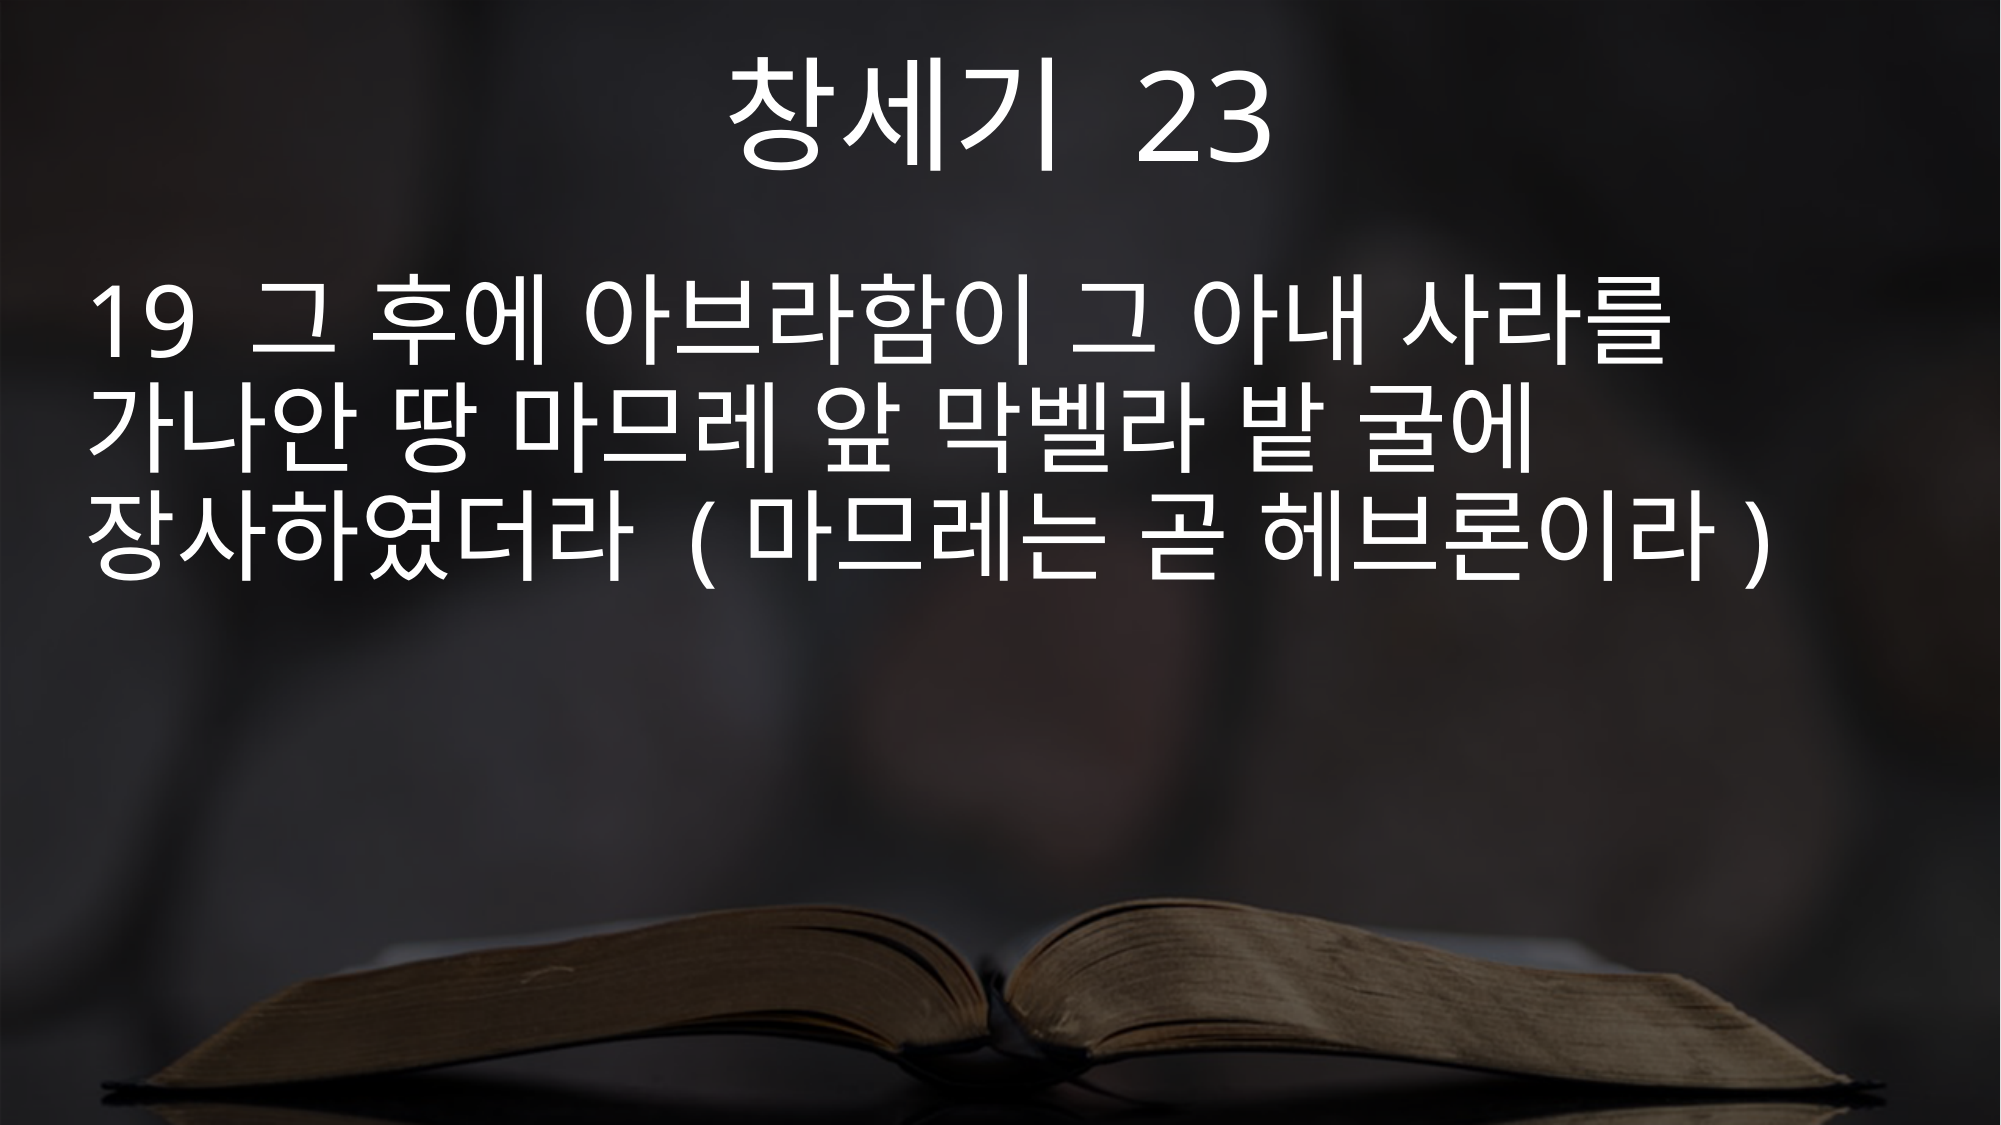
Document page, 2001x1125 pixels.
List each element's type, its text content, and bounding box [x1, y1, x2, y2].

footer 창세기 23 [0, 32, 2000, 192]
list 19 그 후에 아브라함이 그 아내 사라를 가나안 땅 마므레 앞 막벨라 밭 굴에 장사하였더라 (마므레는 곧 헤브론이라) [69, 263, 1953, 423]
picture [0, 0, 2001, 1125]
